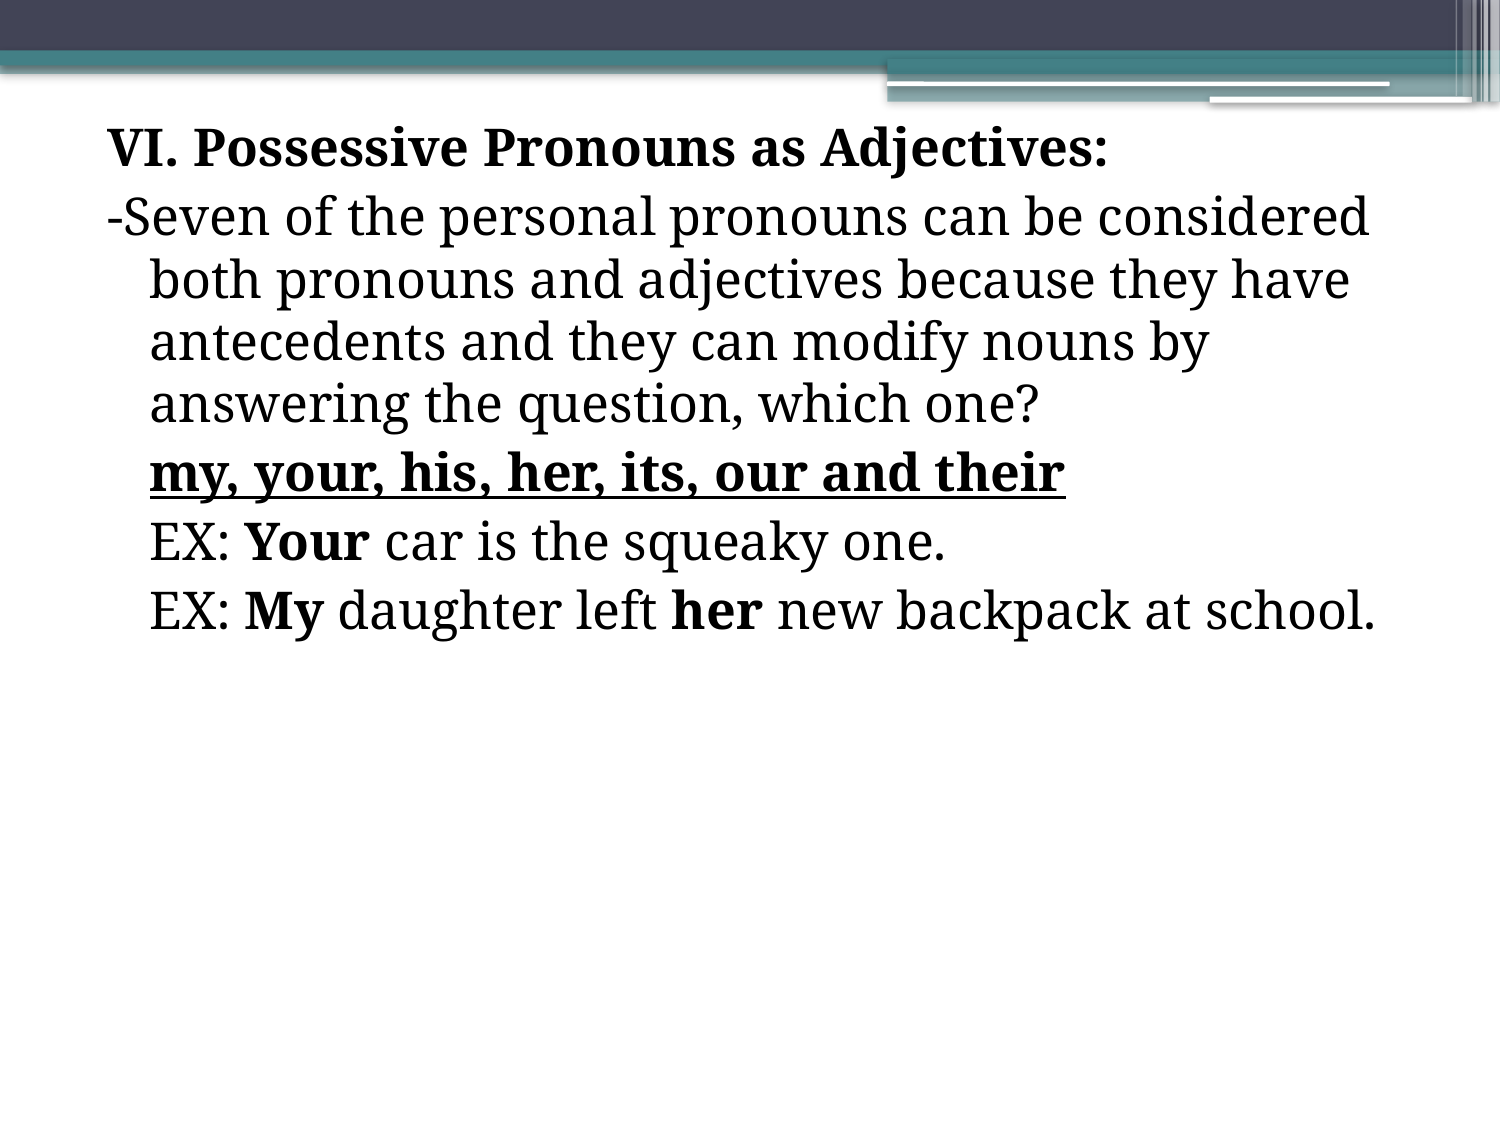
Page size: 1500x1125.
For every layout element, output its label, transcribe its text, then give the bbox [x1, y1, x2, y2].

list VI. Possessive Pronouns as Adjectives: -Seven of the personal pronouns can be considered both pronouns and adjectives because they have antecedents and they can modify nouns by answering the question, which one? my, your, his, her, its, our and their EX: Your car is the squeaky one. EX: My daughter left her new backpack at school. [75, 107, 1403, 814]
